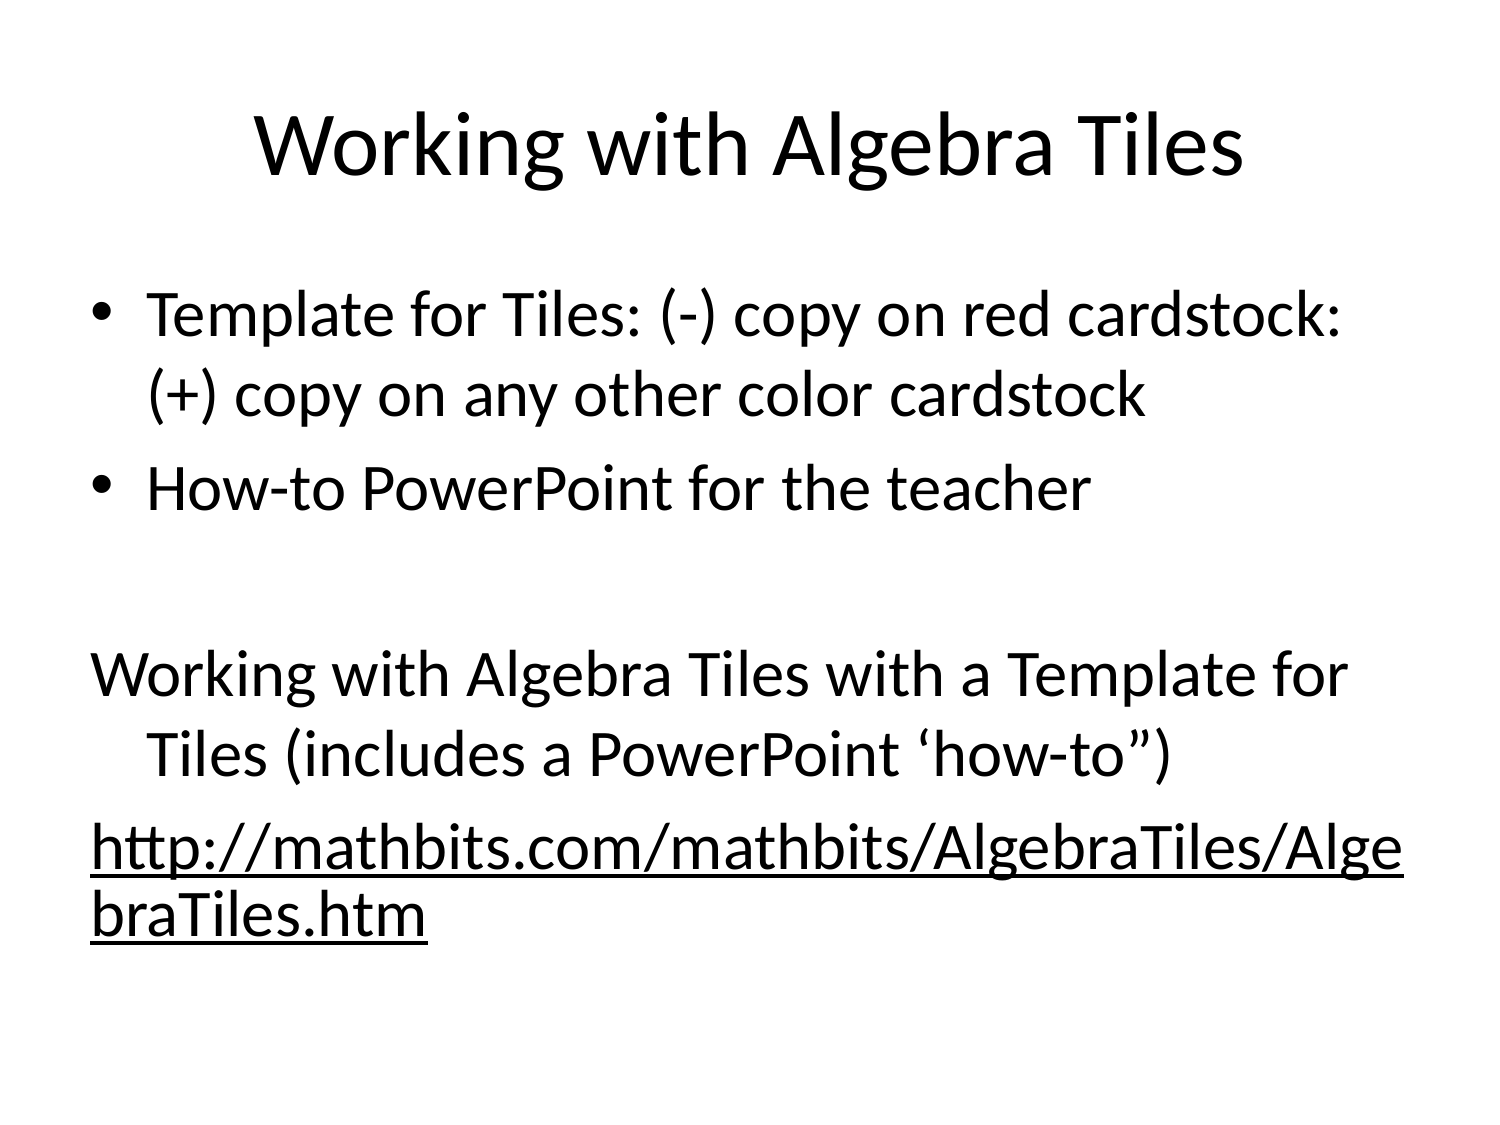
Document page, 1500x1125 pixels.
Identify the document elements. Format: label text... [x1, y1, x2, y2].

list Template for Tiles: (-) copy on red cardstock: (+) copy on any other color cardstock How-to PowerPoint for the teacher Working with Algebra Tiles with a Template for Tiles (includes a PowerPoint ‘how-to”) http://mathbits.com/mathbits/AlgebraTiles/AlgebraTiles.htm [75, 262, 1425, 1005]
title Working with Algebra Tiles [75, 45, 1425, 233]
